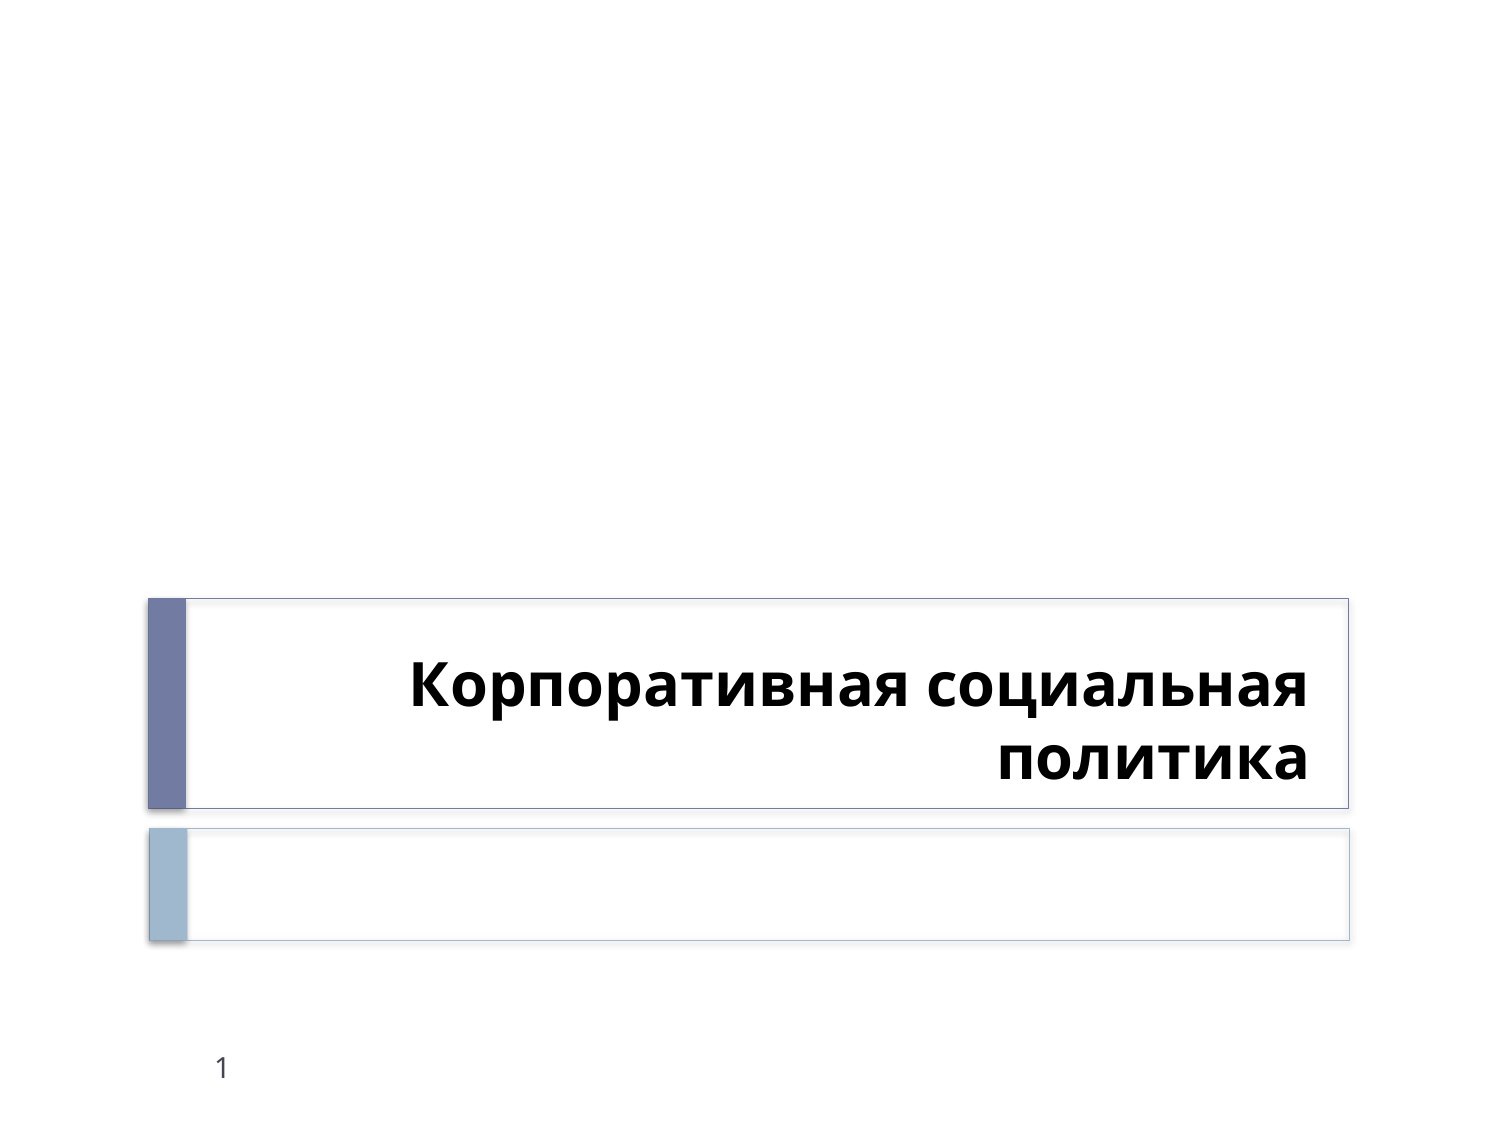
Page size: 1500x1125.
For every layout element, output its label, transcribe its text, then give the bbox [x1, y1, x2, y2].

slide_number 1 [199, 1042, 400, 1103]
title Корпоративная социальная политика [200, 637, 1325, 800]
